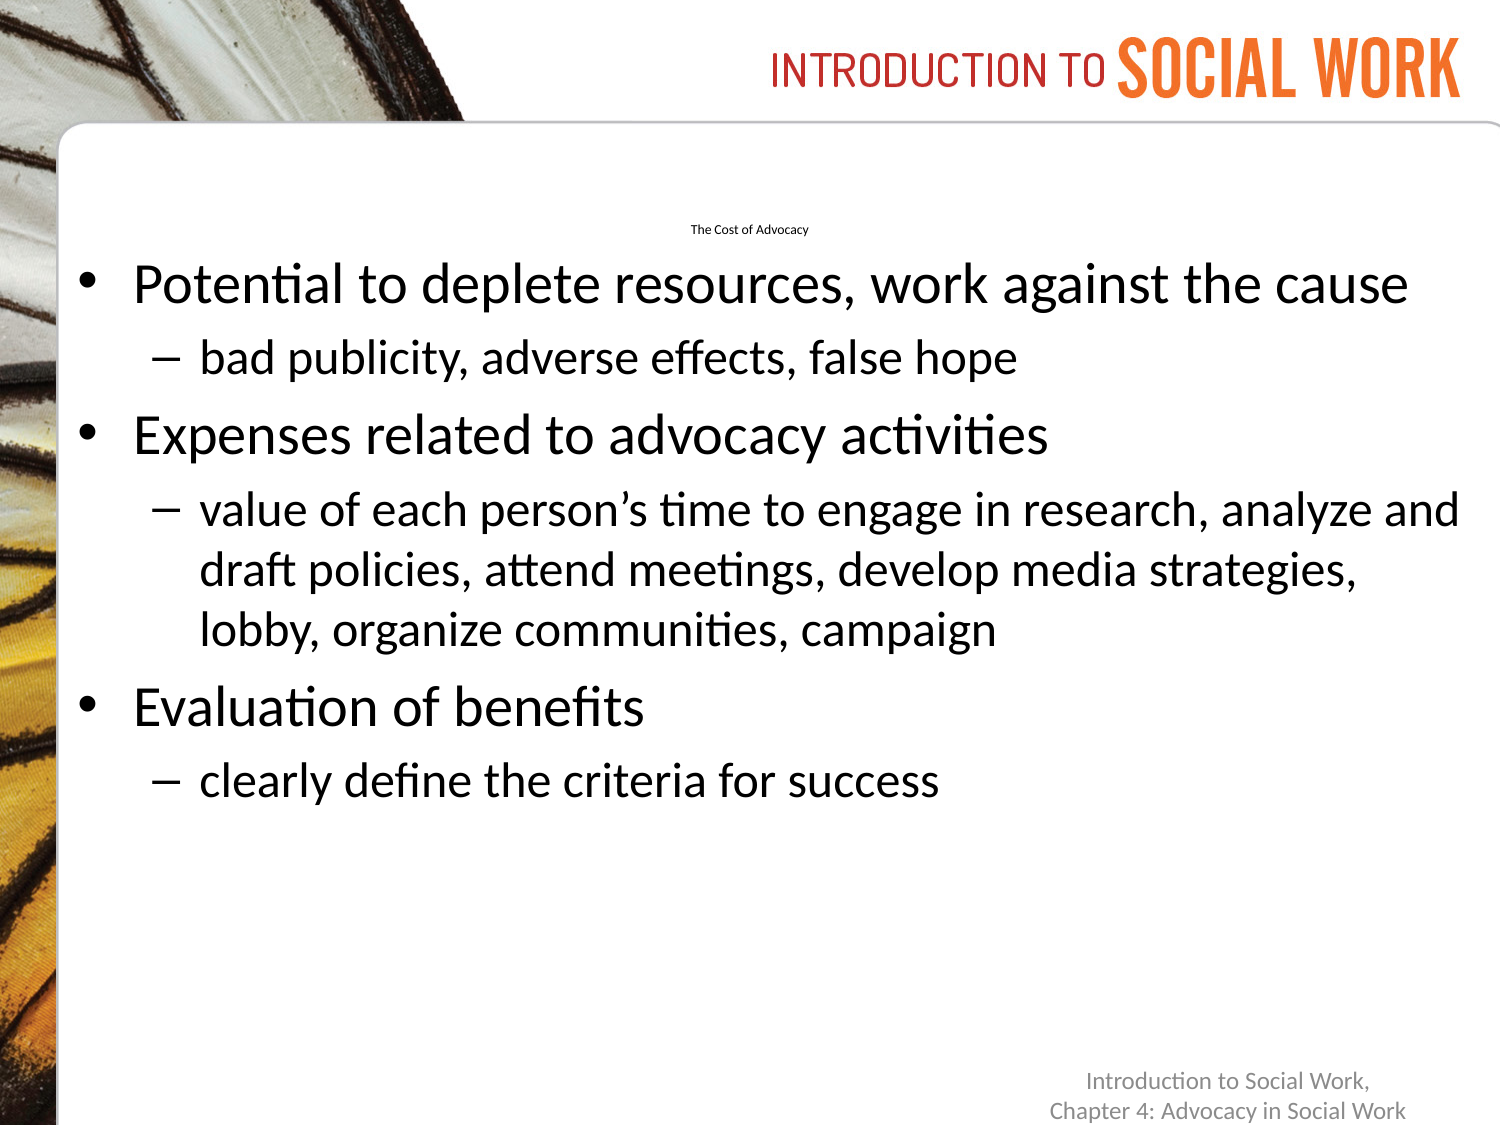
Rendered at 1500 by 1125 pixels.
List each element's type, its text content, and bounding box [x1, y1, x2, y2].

title The Cost of Advocacy [75, 212, 1425, 237]
footer Introduction to Social Work, Chapter 4: Advocacy in Social Work [987, 1065, 1475, 1125]
picture [0, 0, 1500, 1125]
list Potential to deplete resources, work against the cause bad publicity, adverse effects, false hope Expenses related to advocacy activities value of each person’s time to engage in research, analyze and draft policies, attend meetings, develop media strategies, lobby, organize communities, campaign Evaluation of benefits clearly define the criteria for success [62, 237, 1500, 1050]
